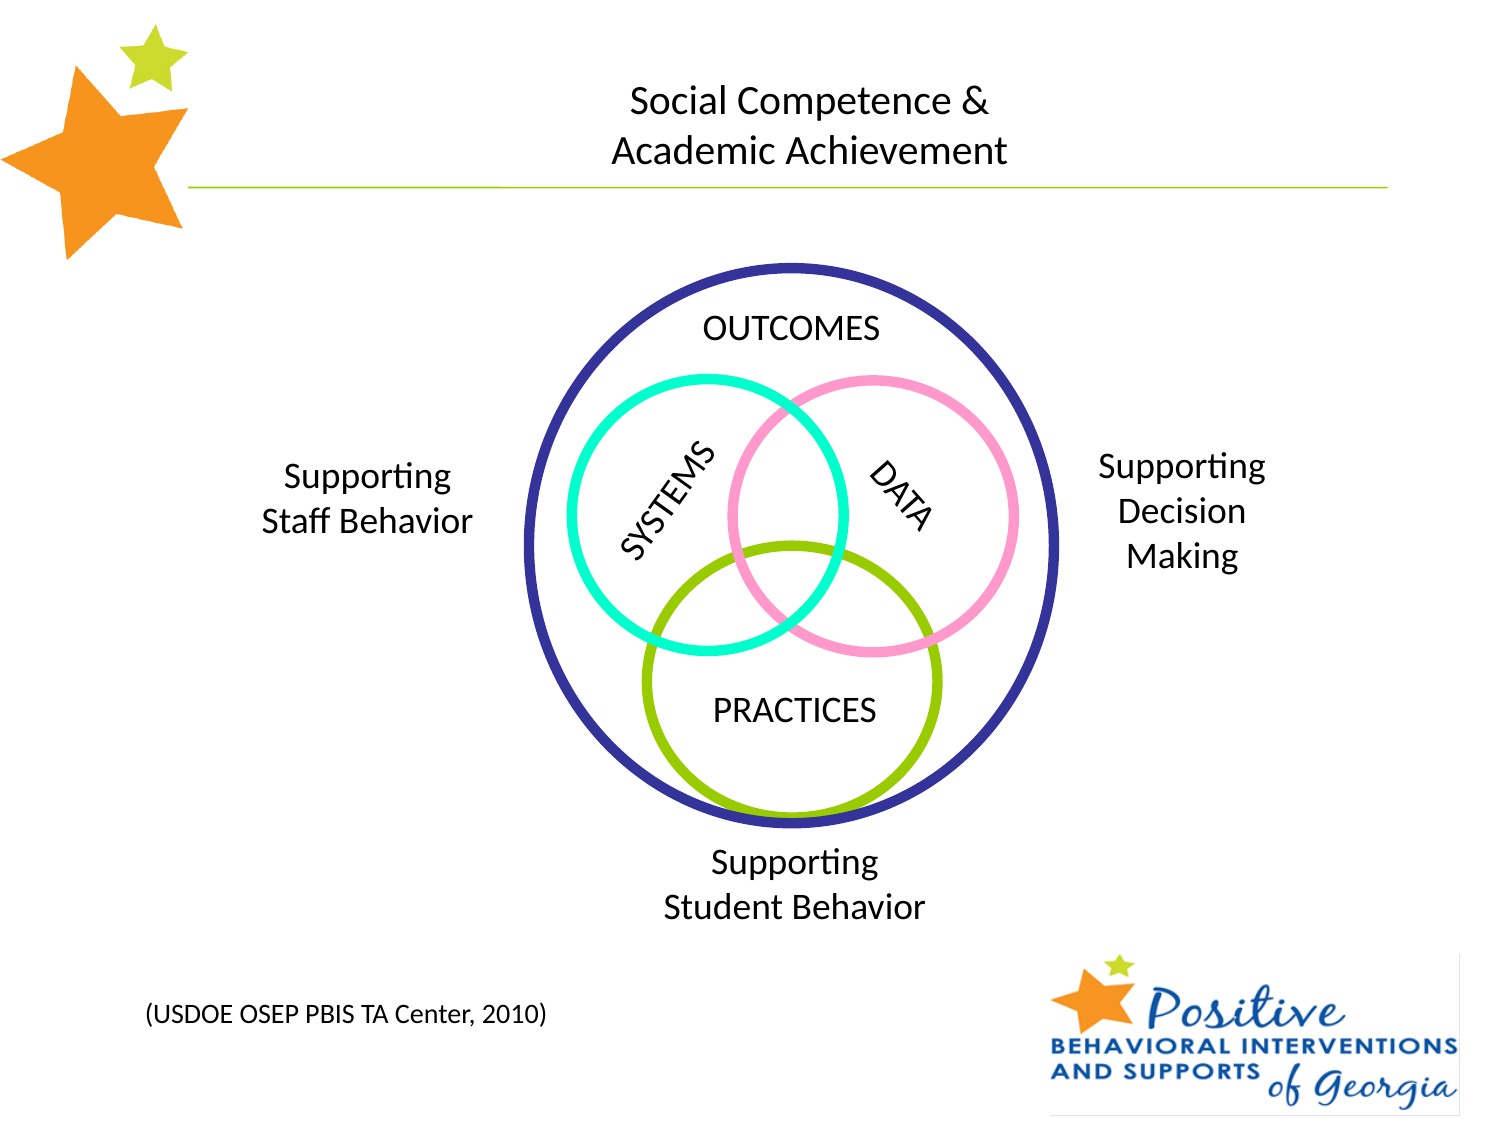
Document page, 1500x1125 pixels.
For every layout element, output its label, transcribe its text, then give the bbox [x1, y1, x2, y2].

text_box Supporting Staff Behavior [238, 443, 497, 774]
text_box Supporting Decision Making [1083, 433, 1281, 809]
text_box Supporting Student Behavior [648, 829, 942, 935]
picture [0, 24, 188, 260]
text_box Social Competence & Academic Achievement [565, 65, 1054, 180]
text_box OUTCOMES [671, 295, 912, 356]
text_box DATA [847, 433, 964, 555]
text_box [528, 299, 1054, 824]
picture [1050, 954, 1461, 1117]
text_box [571, 379, 844, 651]
text_box PRACTICES [668, 677, 922, 737]
text_box SYSTEMS [592, 414, 739, 585]
text_box [678, 268, 905, 295]
text_box (USDOE OSEP PBIS TA Center, 2010) [129, 988, 708, 1037]
